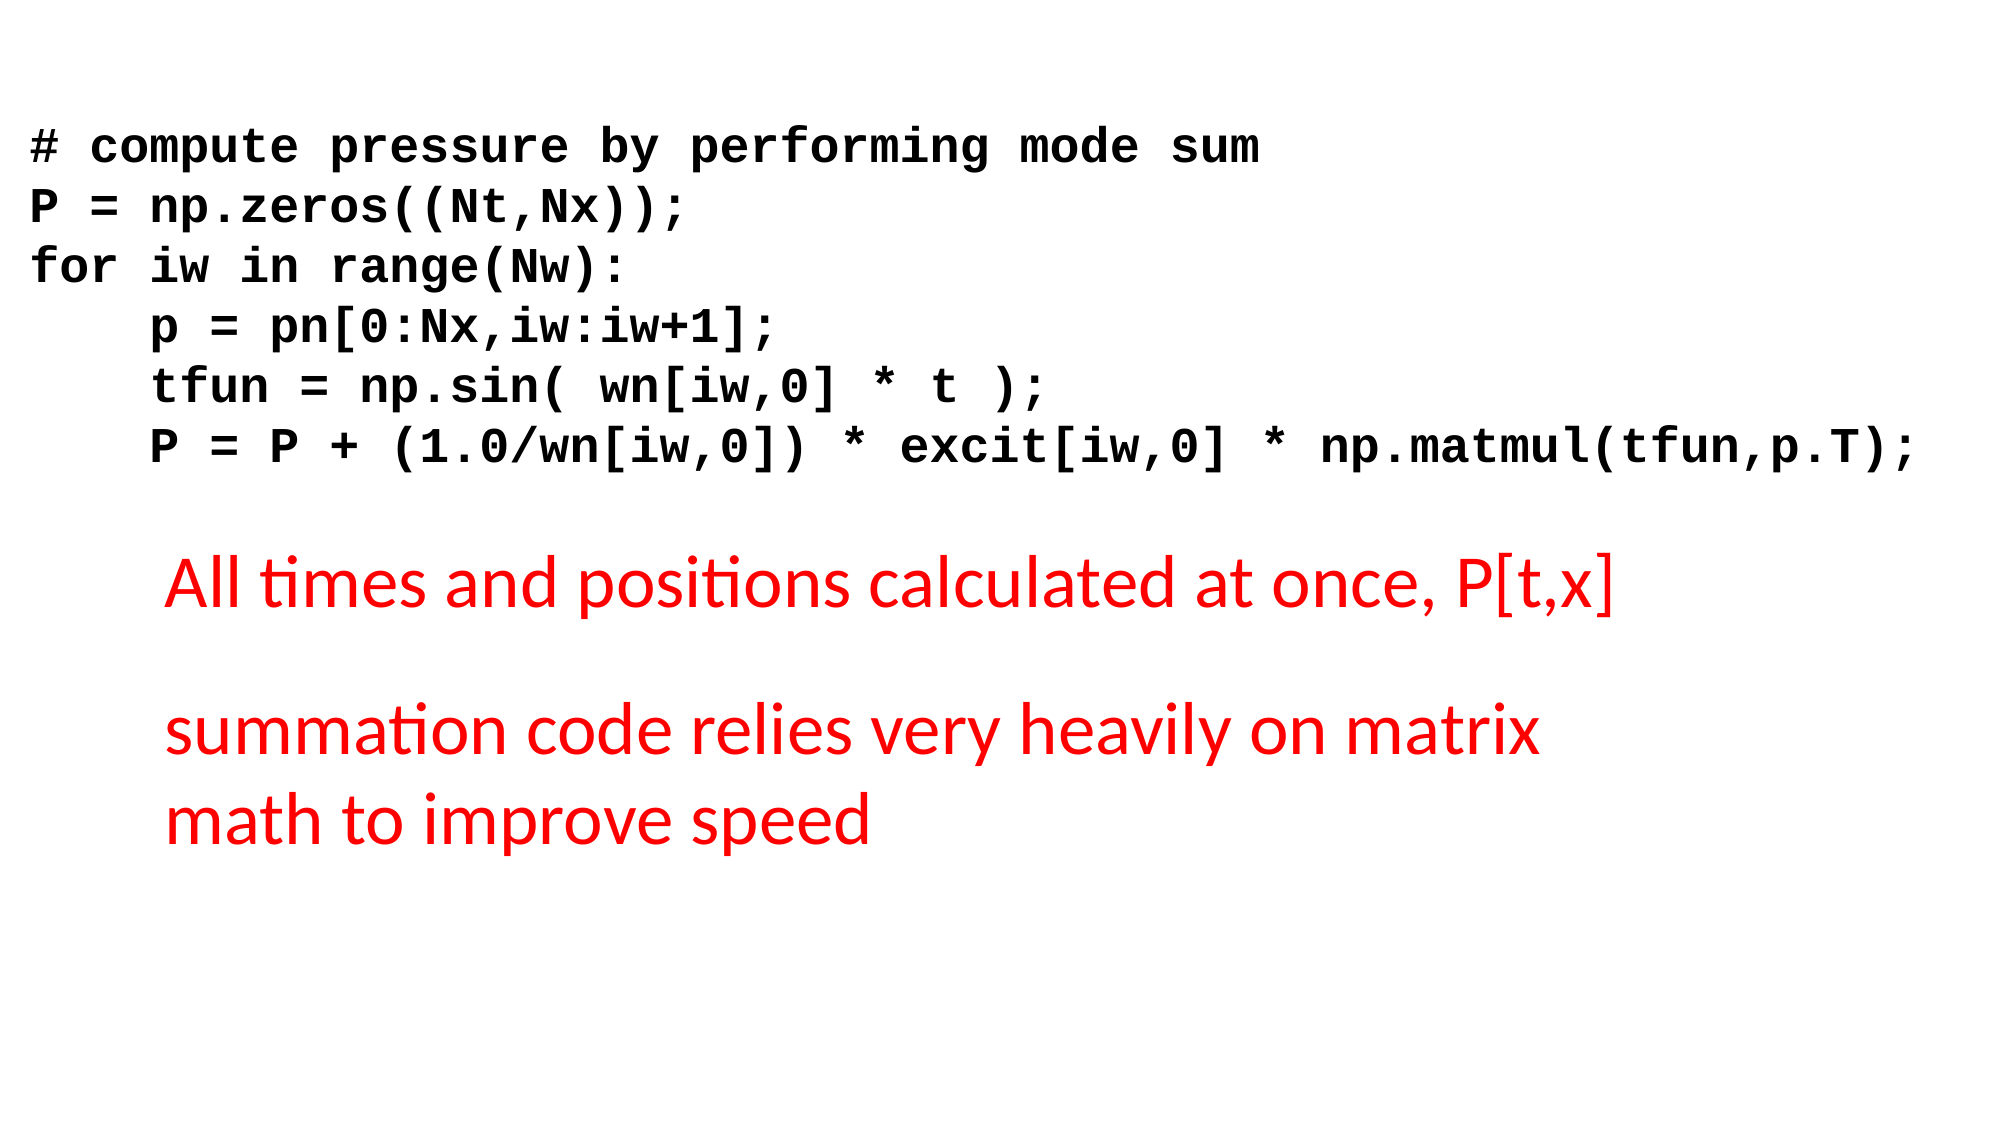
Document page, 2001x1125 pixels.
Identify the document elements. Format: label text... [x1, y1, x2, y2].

text_box # compute pressure by performing mode sum P = np.zeros((Nt,Nx)); for iw in range(Nw): p = pn[0:Nx,iw:iw+1]; tfun = np.sin( wn[iw,0] * t ); P = P + (1.0/wn[iw,0]) * excit[iw,0] * np.matmul(tfun,p.T); [14, 105, 1986, 481]
text_box summation code relies very heavily on matrix math to improve speed [150, 671, 1611, 867]
text_box All times and positions calculated at once, P[t,x] [149, 524, 1875, 630]
